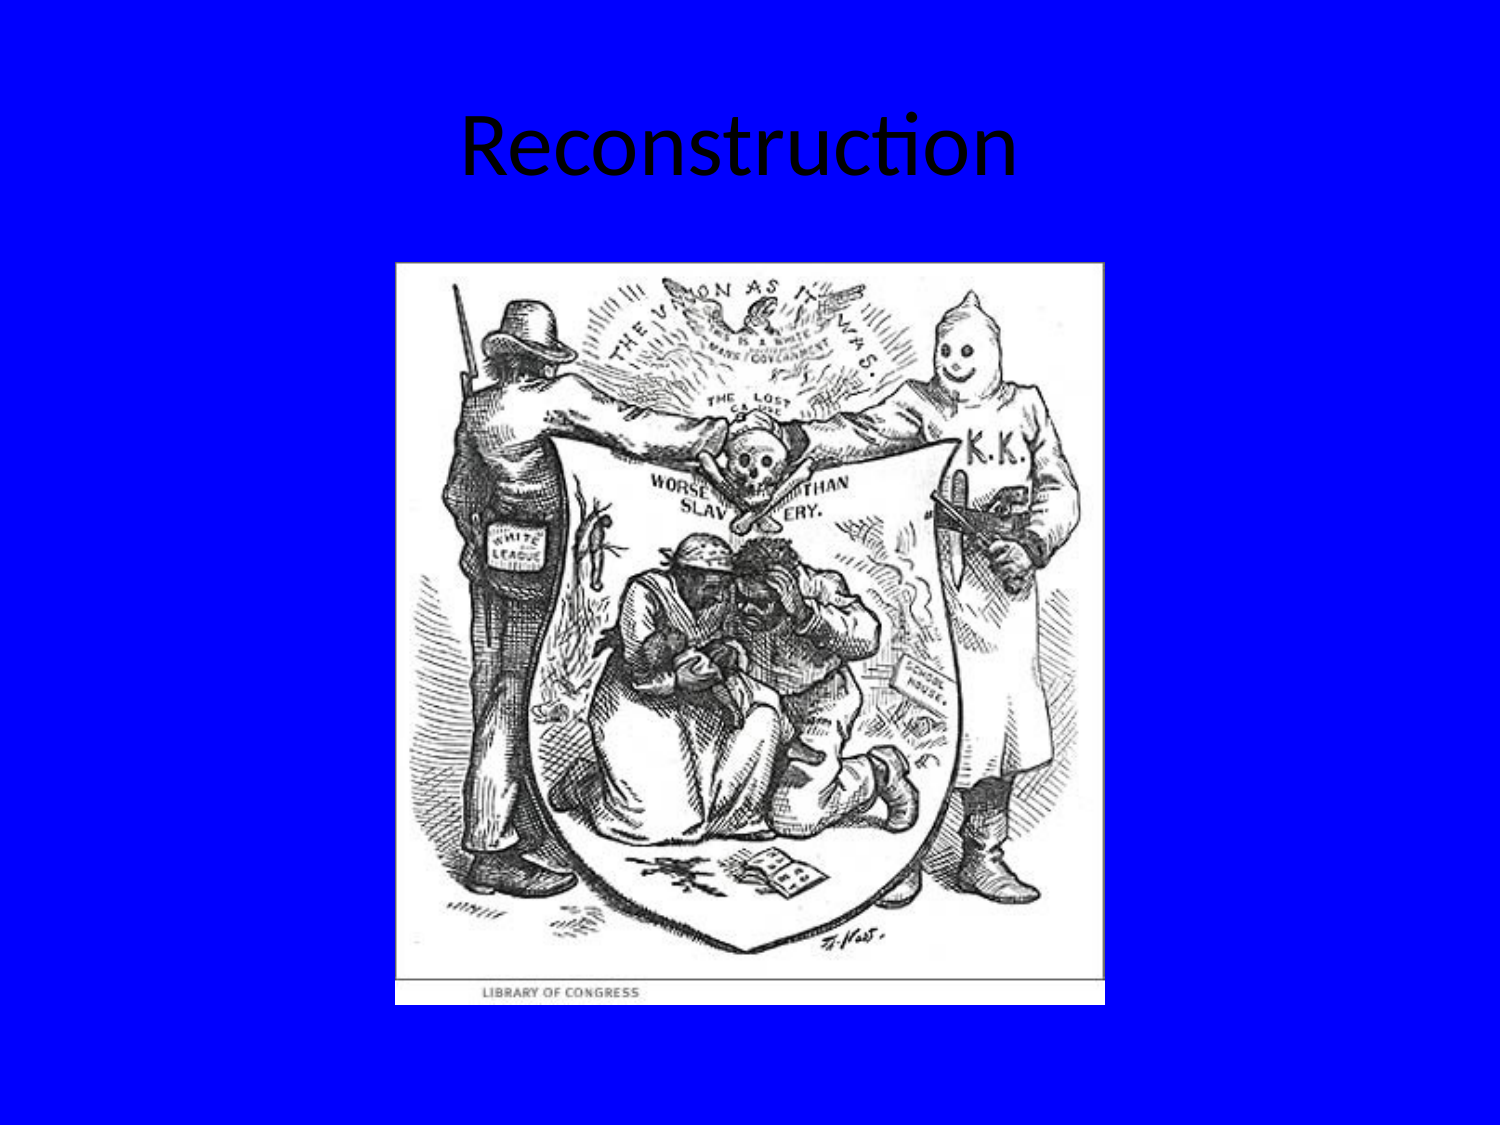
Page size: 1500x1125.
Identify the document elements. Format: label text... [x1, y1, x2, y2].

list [74, 262, 1426, 1006]
title Reconstruction [75, 45, 1425, 233]
